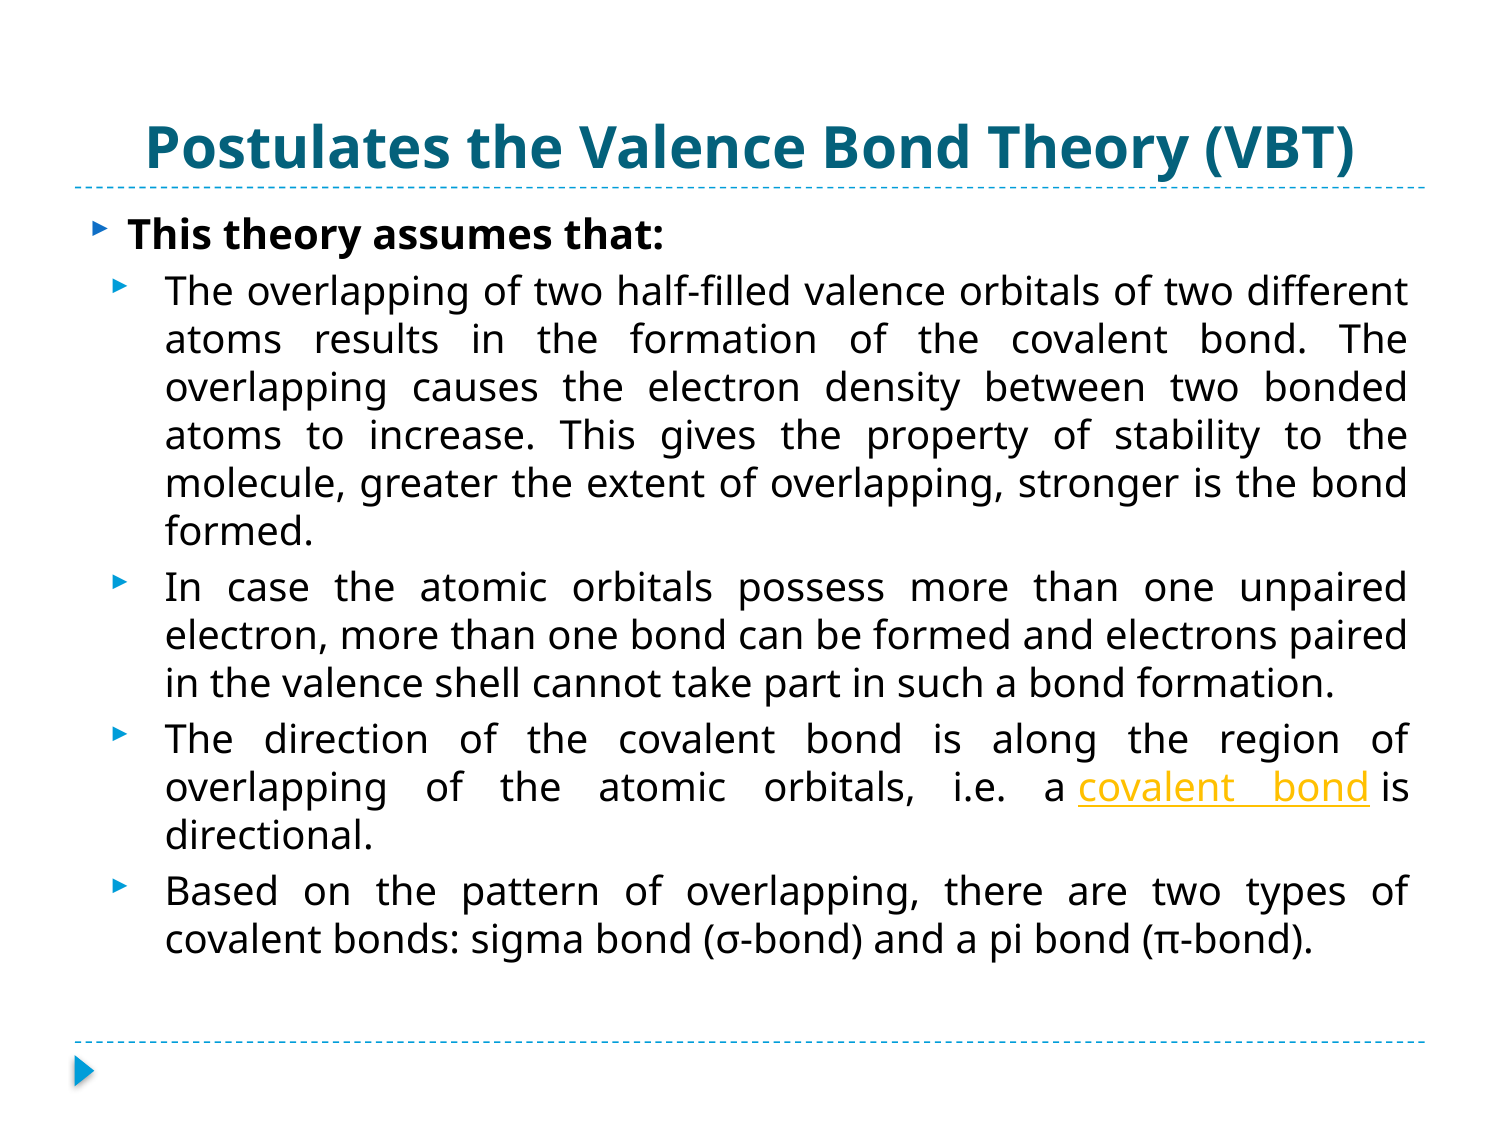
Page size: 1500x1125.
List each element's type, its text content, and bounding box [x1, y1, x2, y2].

list This theory assumes that: The overlapping of two half-filled valence orbitals of two different atoms results in the formation of the covalent bond. The overlapping causes the electron density between two bonded atoms to increase. This gives the property of stability to the molecule, greater the extent of overlapping, stronger is the bond formed. In case the atomic orbitals possess more than one unpaired electron, more than one bond can be formed and electrons paired in the valence shell cannot take part in such a bond formation. The direction of the covalent bond is along the region of overlapping of the atomic orbitals, i.e. a covalent bond is directional. Based on the pattern of overlapping, there are two types of covalent bonds: sigma bond (σ-bond) and a pi bond (π-bond). [75, 200, 1425, 1010]
title Postulates the Valence Bond Theory (VBT) [75, 24, 1425, 188]
